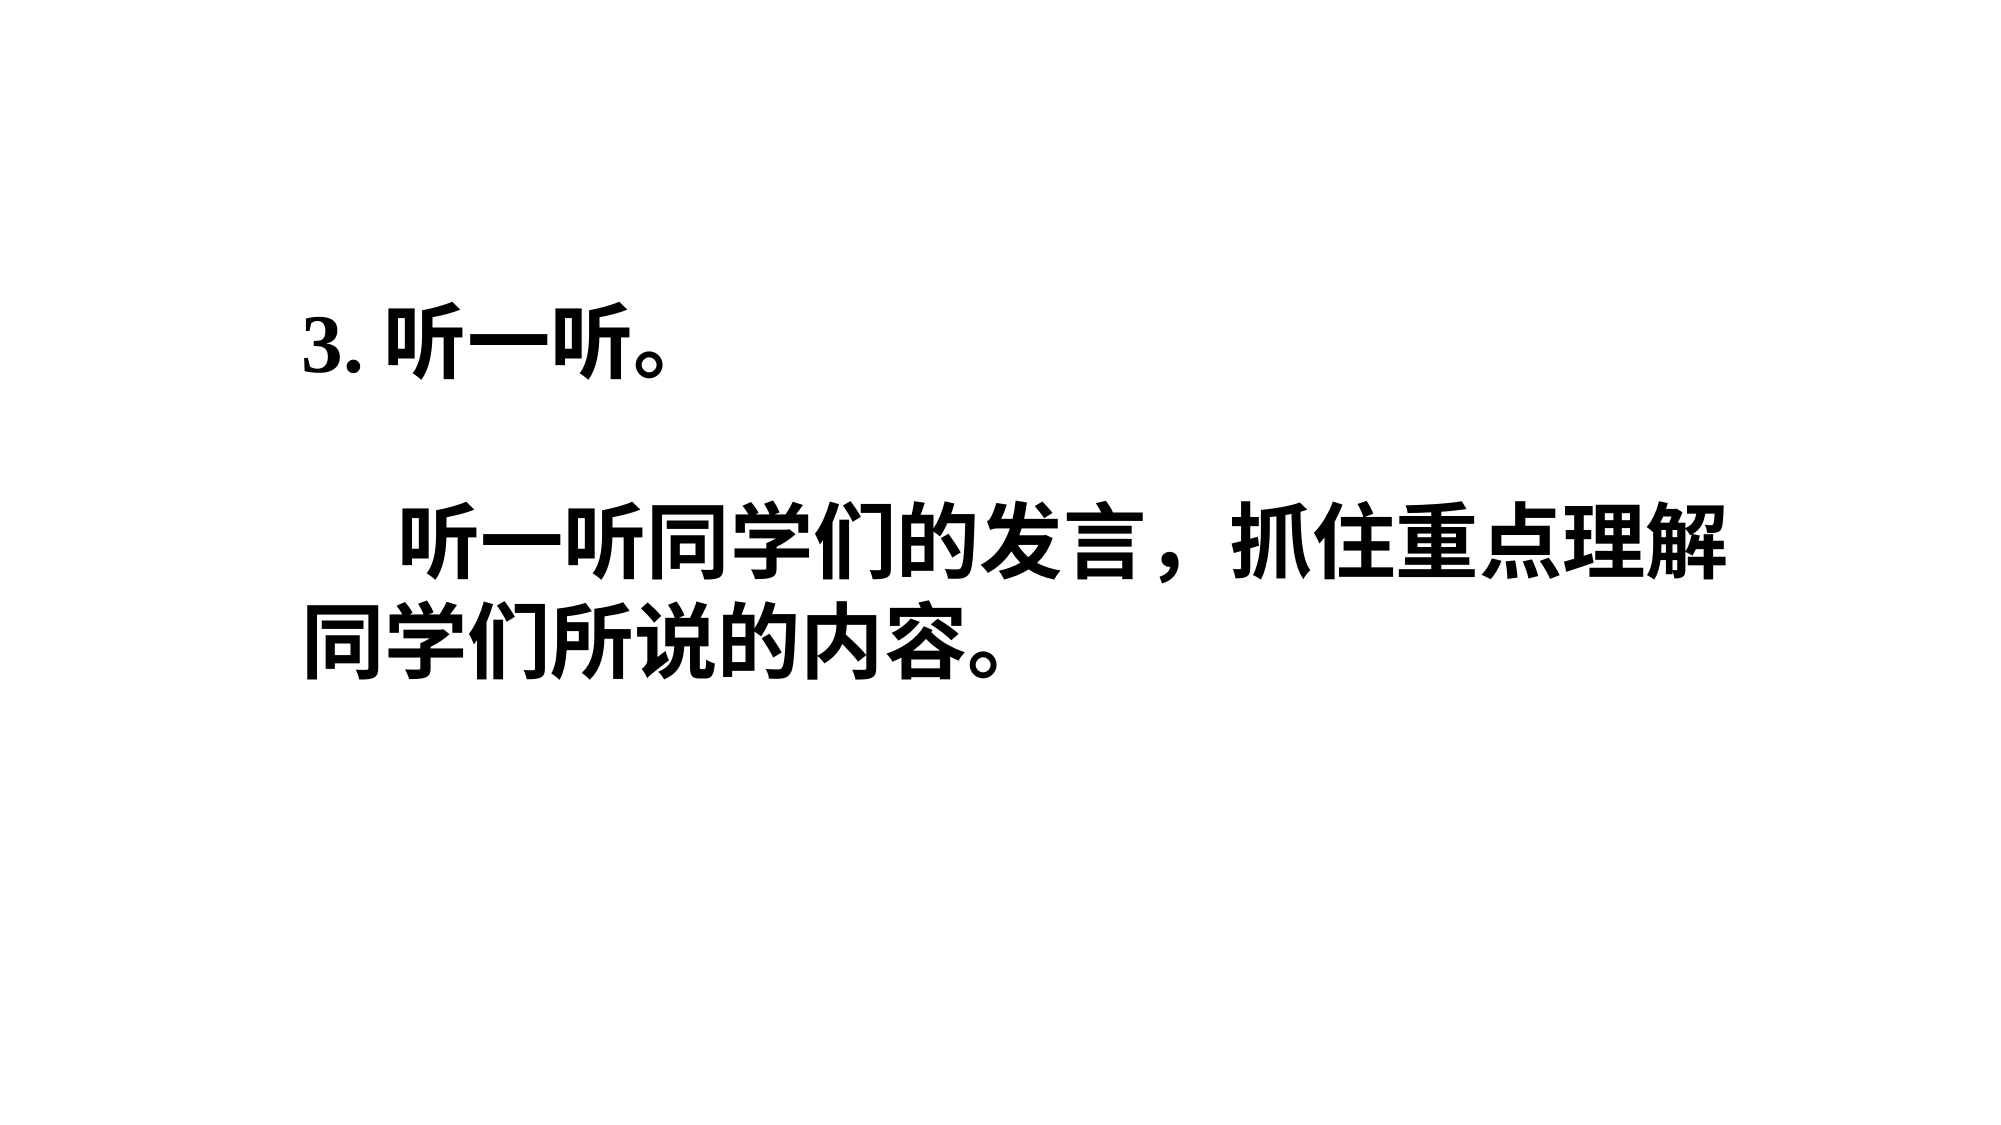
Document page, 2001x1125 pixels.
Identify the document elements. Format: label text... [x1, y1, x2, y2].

text_box 3.听一听。 听一听同学们的发言，抓住重点理解同学们所说的内容。 [286, 281, 1795, 796]
